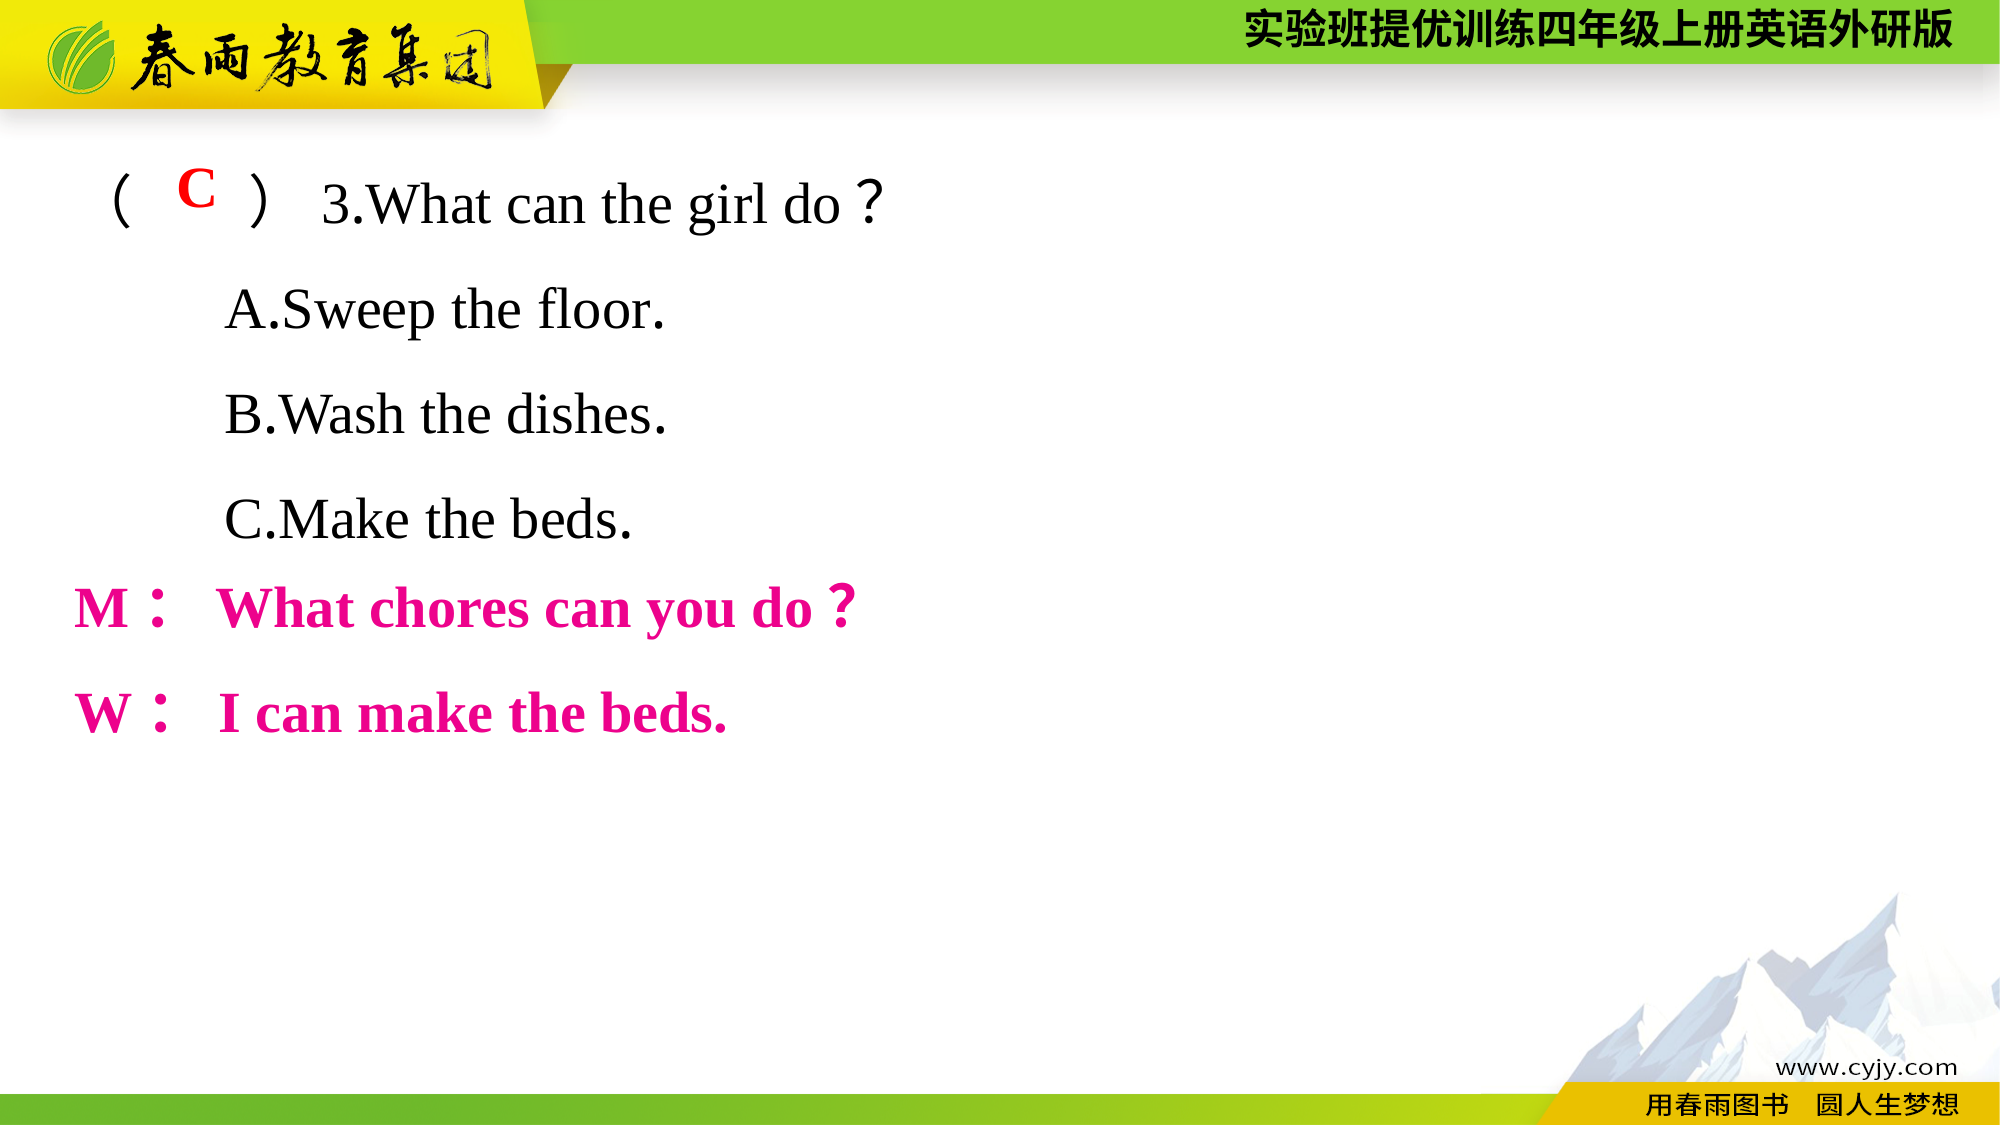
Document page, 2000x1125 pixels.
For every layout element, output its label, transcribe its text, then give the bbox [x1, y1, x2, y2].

text_box M：What chores can you do？ W：I can make the beds. [59, 527, 1944, 752]
text_box C [161, 141, 234, 227]
list （ ）3.What can the girl do？ A.Sweep the floor. B.Wash the dishes. C.Make the beds. [59, 122, 1944, 527]
picture [0, 0, 2000, 1125]
